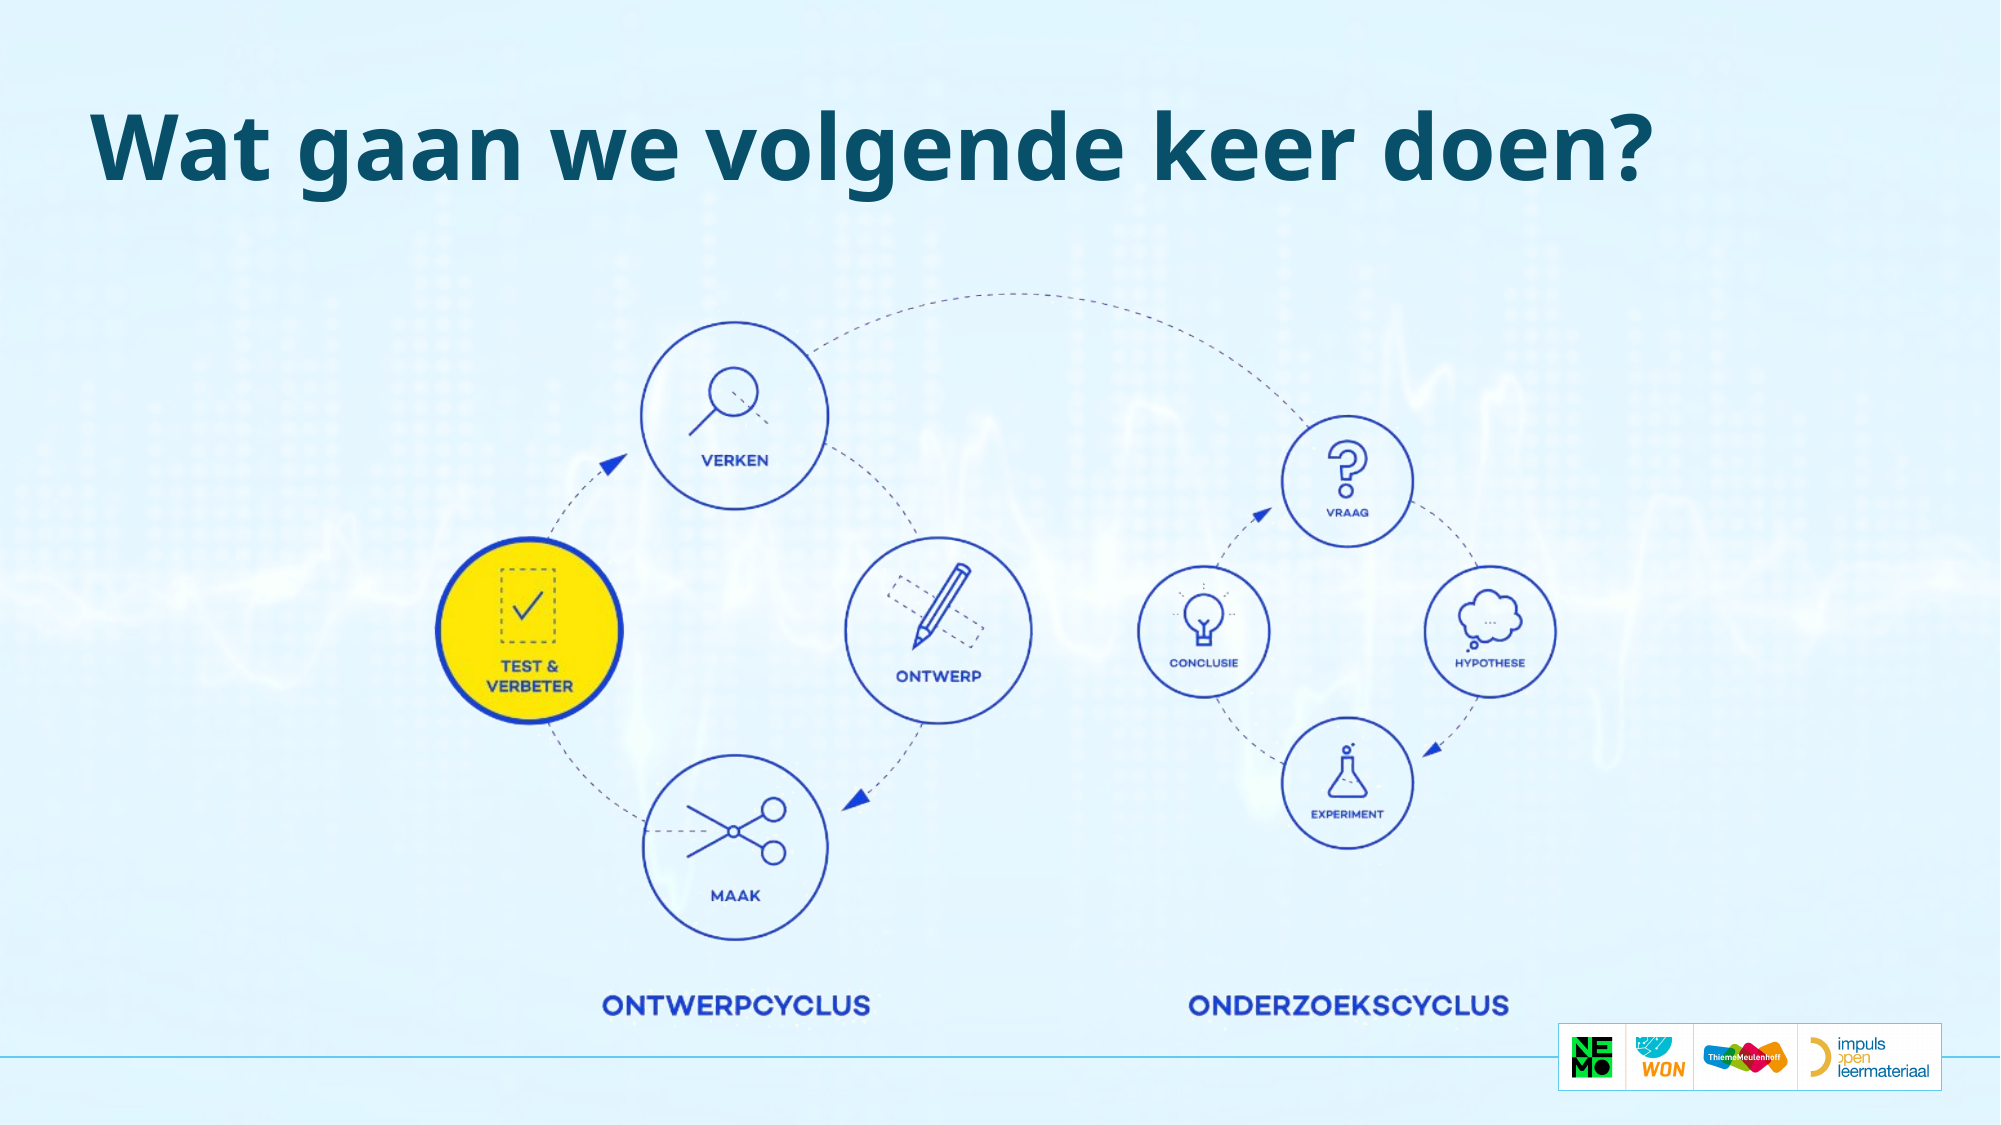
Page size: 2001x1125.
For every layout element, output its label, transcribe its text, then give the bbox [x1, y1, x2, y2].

picture [391, 246, 1941, 1090]
title Wat gaan we volgende keer doen? [90, 89, 1910, 247]
